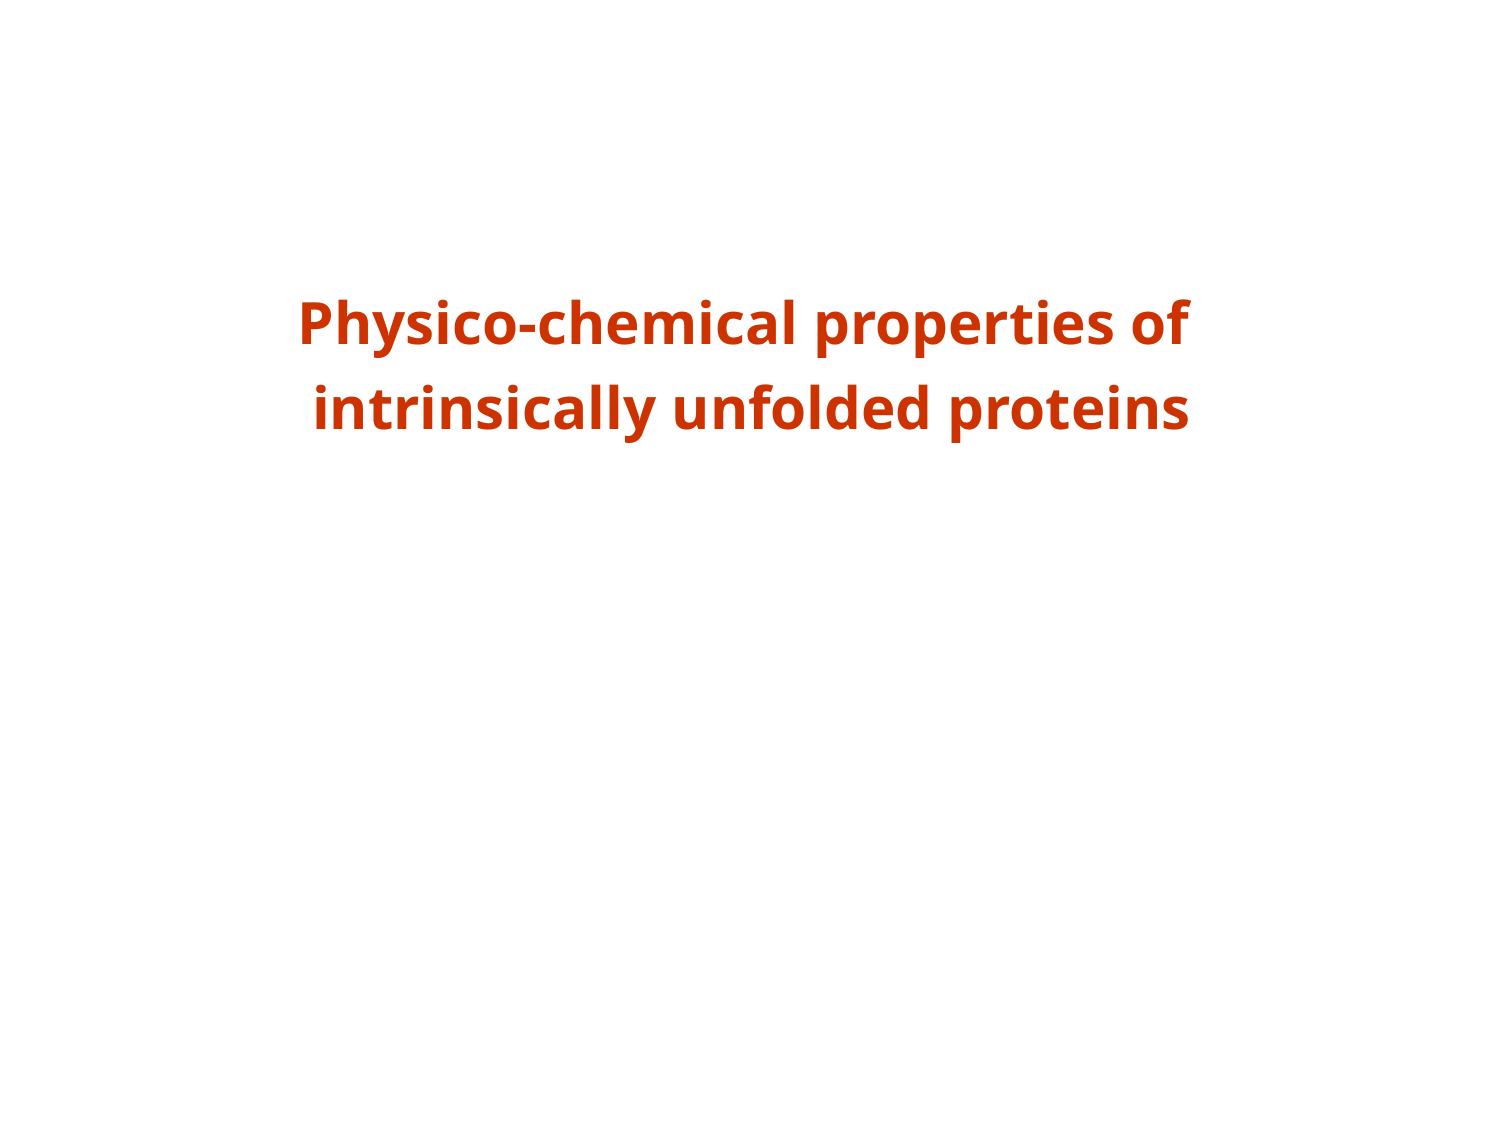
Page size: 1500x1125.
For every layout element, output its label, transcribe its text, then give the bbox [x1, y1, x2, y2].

text_box Physico-chemical properties of intrinsically unfolded proteins [149, 292, 1338, 449]
